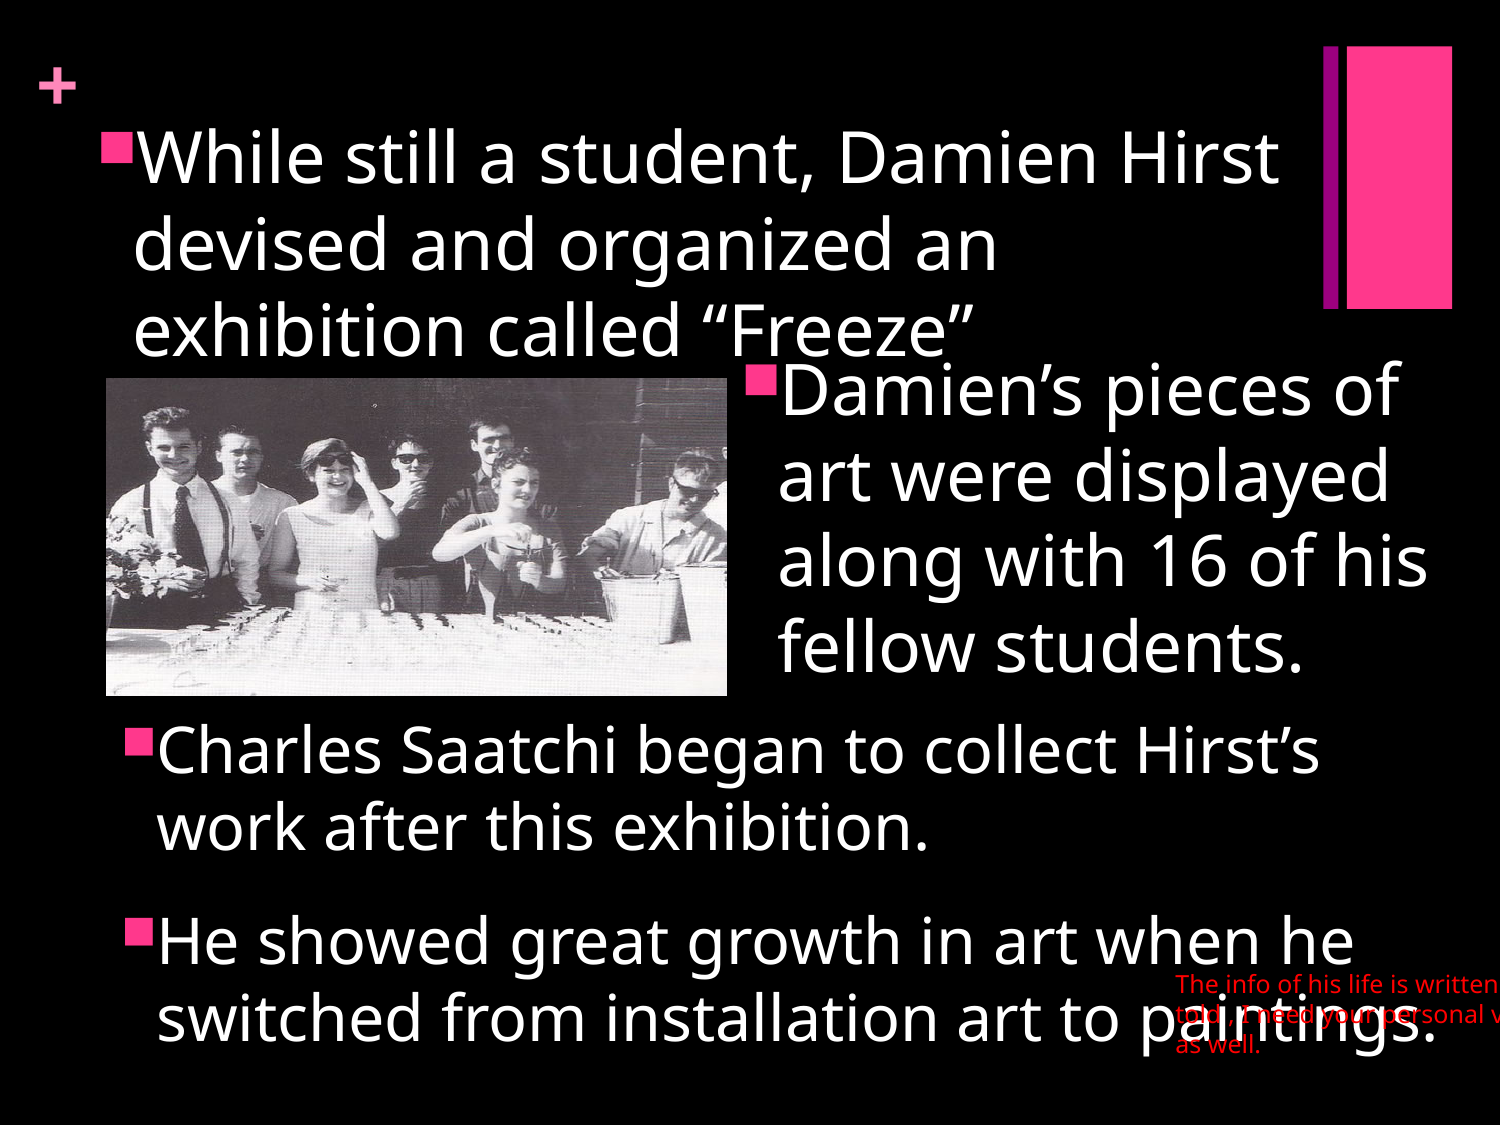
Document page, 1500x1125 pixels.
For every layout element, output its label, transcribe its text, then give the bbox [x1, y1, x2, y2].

text_box The info of his life is written like a data being told , I need your personal views and reactions as well. [1160, 961, 1500, 1066]
list While still a student, Damien Hirst devised and organized an exhibition called “Freeze” [81, 104, 1322, 379]
text_box Damien’s pieces of art were displayed along with 16 of his fellow students. [726, 336, 1459, 701]
text_box Charles Saatchi began to collect Hirst’s work after this exhibition. He showed great growth in art when he switched from installation art to paintings. [106, 701, 1459, 1125]
picture [105, 378, 727, 696]
